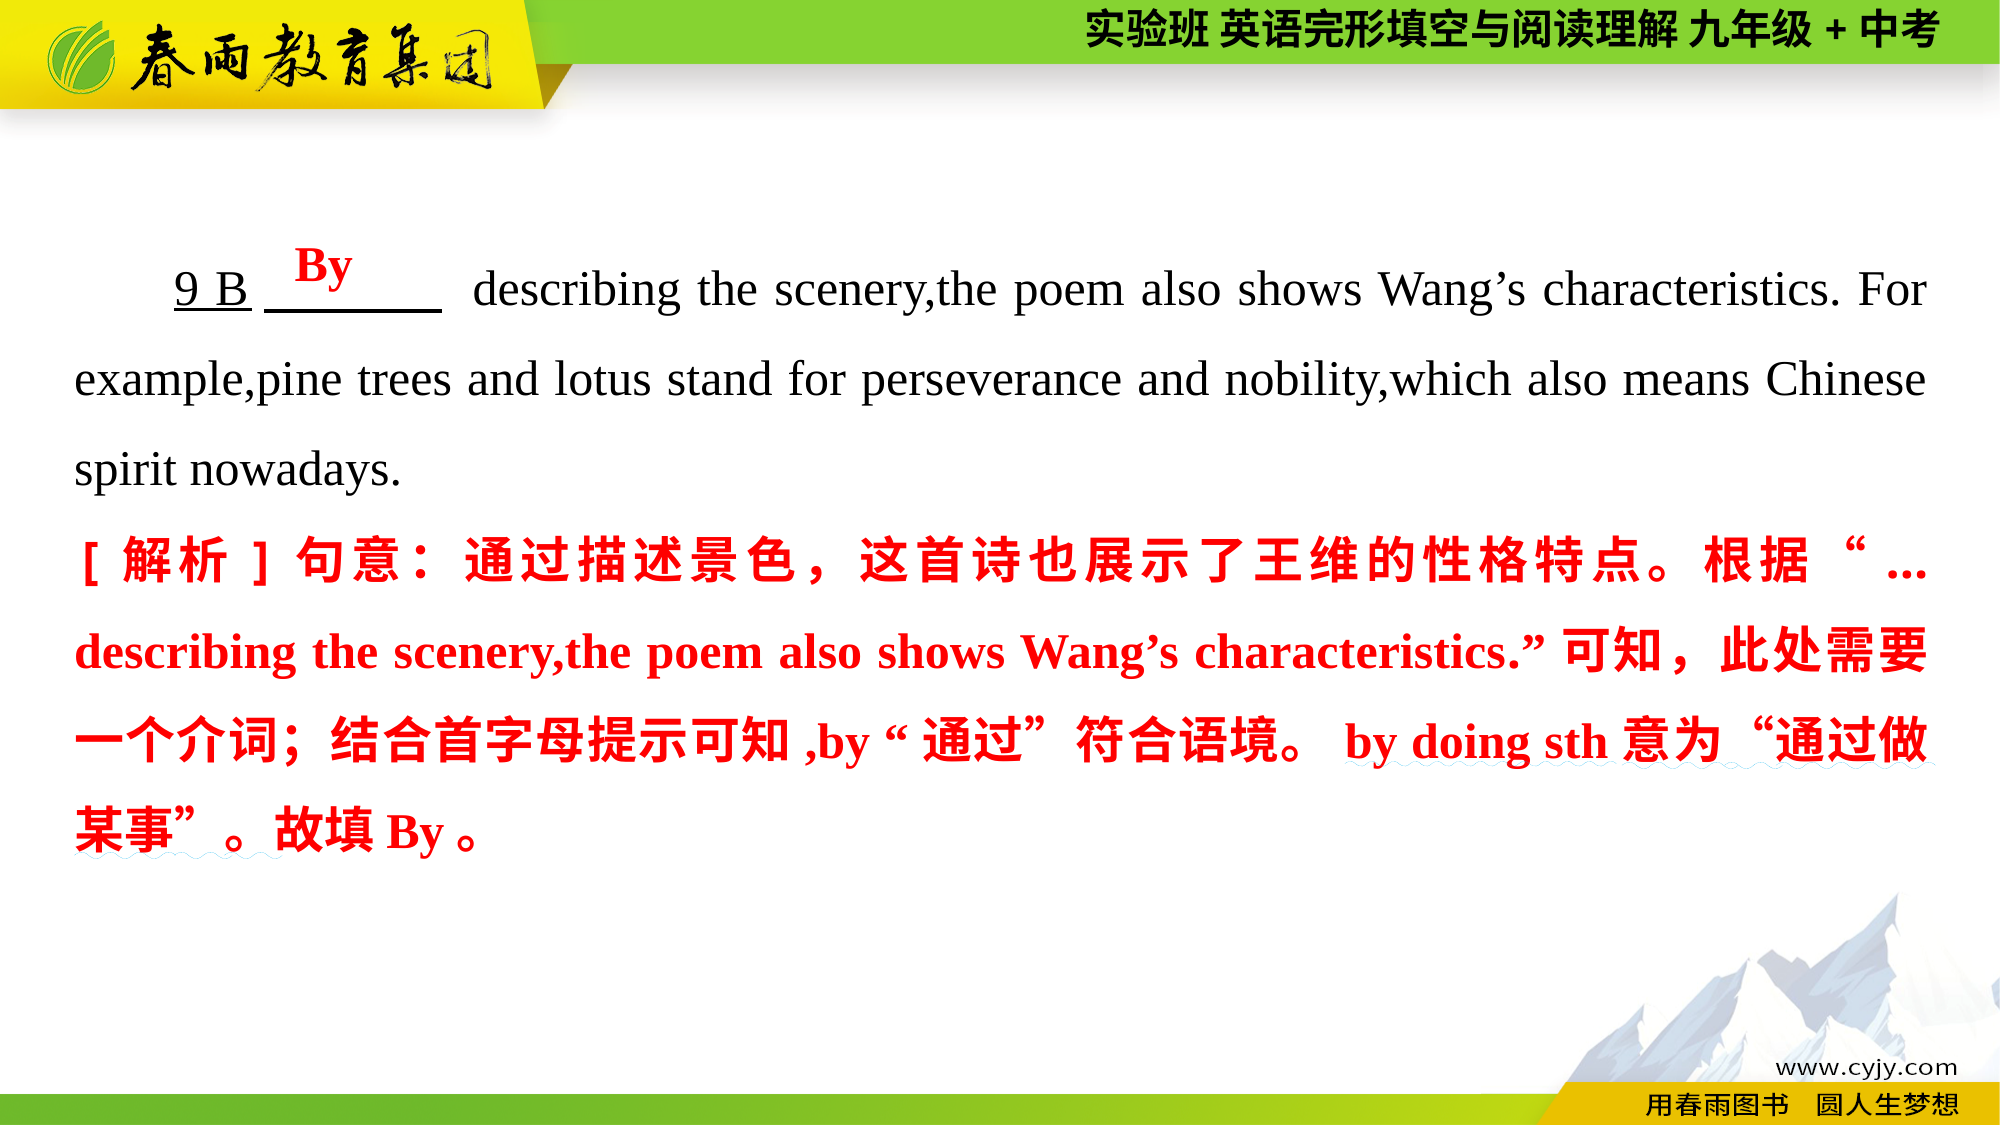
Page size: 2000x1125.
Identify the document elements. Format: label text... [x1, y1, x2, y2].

text_box [解析]句意：通过描述景色，这首诗也展示了王维的性格特点。根据“... describing the scenery,the poem also shows Wang’s characteristics.”可知，此处需要一个介词；结合首字母提示可知,by “通过”符合语境。by doing sth意为“通过做某事”。故填By。 [59, 506, 1944, 866]
picture [0, 0, 2000, 1125]
text_box By [279, 224, 368, 299]
list 9 B describing the scenery,the poem also shows Wang’s characteristics. For example,pine trees and lotus stand for perseverance and nobility,which also means Chinese spirit nowadays. [59, 217, 1944, 506]
